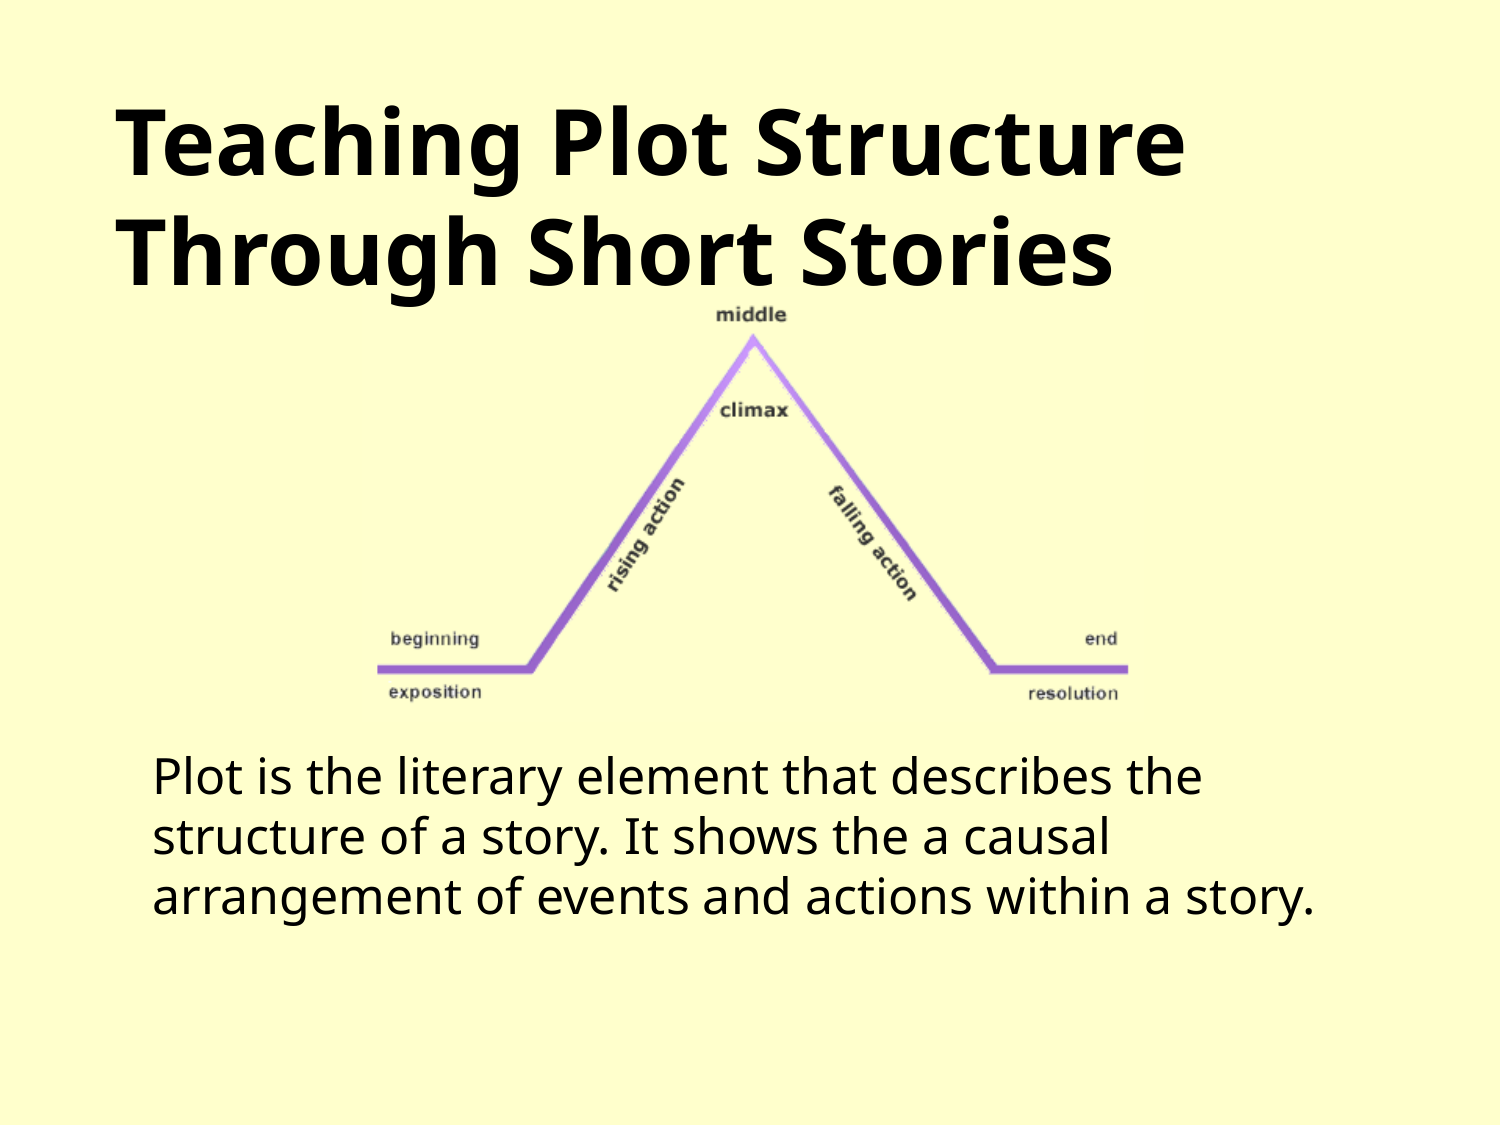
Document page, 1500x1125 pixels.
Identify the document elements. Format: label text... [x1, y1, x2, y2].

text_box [362, 287, 1144, 723]
title Teaching Plot Structure Through Short Stories [99, 99, 1375, 288]
text_box Plot is the literary element that describes the structure of a story. It shows the a causal arrangement of events and actions within a story. [137, 737, 1438, 933]
